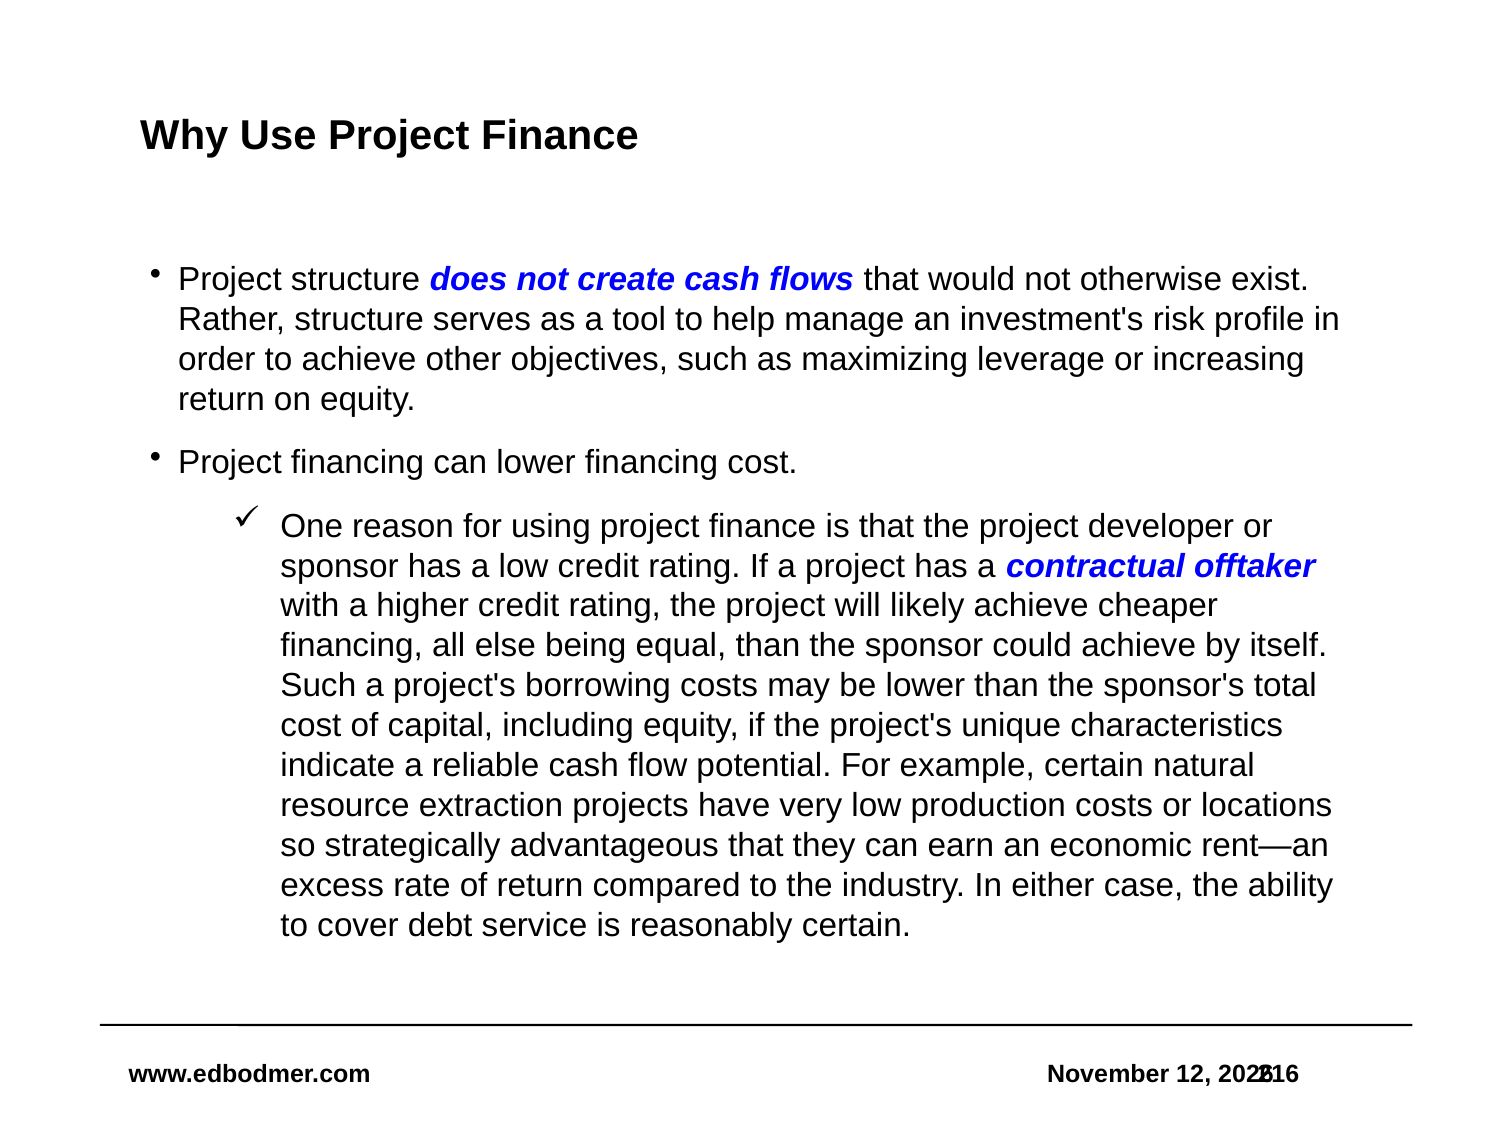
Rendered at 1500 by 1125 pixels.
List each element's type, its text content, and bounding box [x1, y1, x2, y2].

list Project structure does not create cash flows that would not otherwise exist. Rather, structure serves as a tool to help manage an investment's risk profile in order to achieve other objectives, such as maximizing leverage or increasing return on equity. Project financing can lower financing cost. One reason for using project finance is that the project developer or sponsor has a low credit rating. If a project has a contractual offtaker with a higher credit rating, the project will likely achieve cheaper financing, all else being equal, than the sponsor could achieve by itself. Such a project's borrowing costs may be lower than the sponsor's total cost of capital, including equity, if the project's unique characteristics indicate a reliable cash flow potential. For example, certain natural resource extraction projects have very low production costs or locations so strategically advantageous that they can earn an economic rent—an excess rate of return compared to the industry. In either case, the ability to cover debt service is reasonably certain. [124, 249, 1376, 1001]
title Why Use Project Finance [124, 99, 1288, 226]
